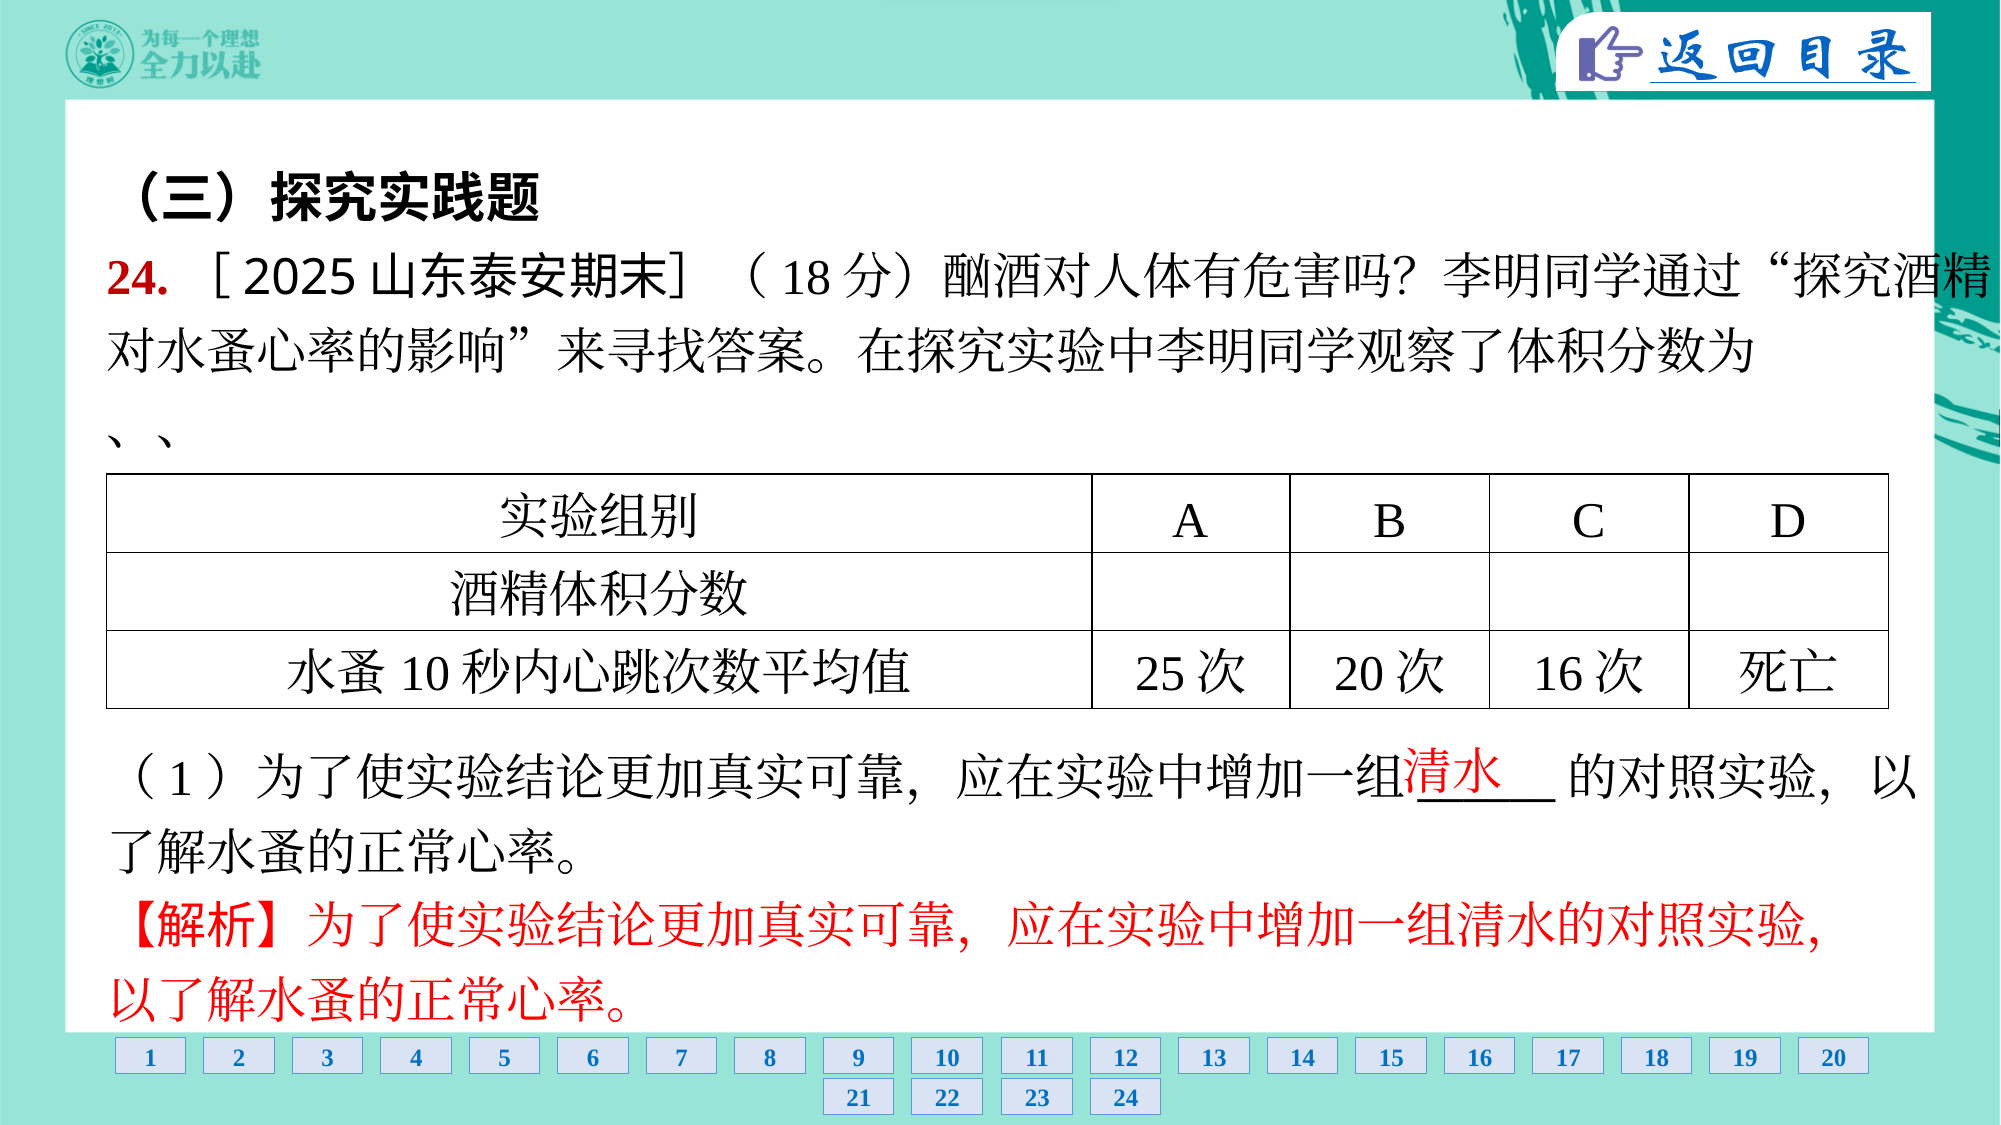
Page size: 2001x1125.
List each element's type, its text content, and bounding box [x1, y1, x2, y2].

text_box 清水 [1384, 725, 1521, 801]
text_box （三）探究实践题 [106, 140, 1895, 229]
text_box （1）为了使实验结论更加真实可靠，应在实验中增加一组______的对照实验，以 了解水蚤的正常心率。 [106, 730, 1895, 878]
picture [0, 0, 2000, 1125]
text_box 【解析】为了使实验结论更加真实可靠，应在实验中增加一组清水的对照实验， 以了解水蚤的正常心率。 [106, 878, 1895, 1028]
